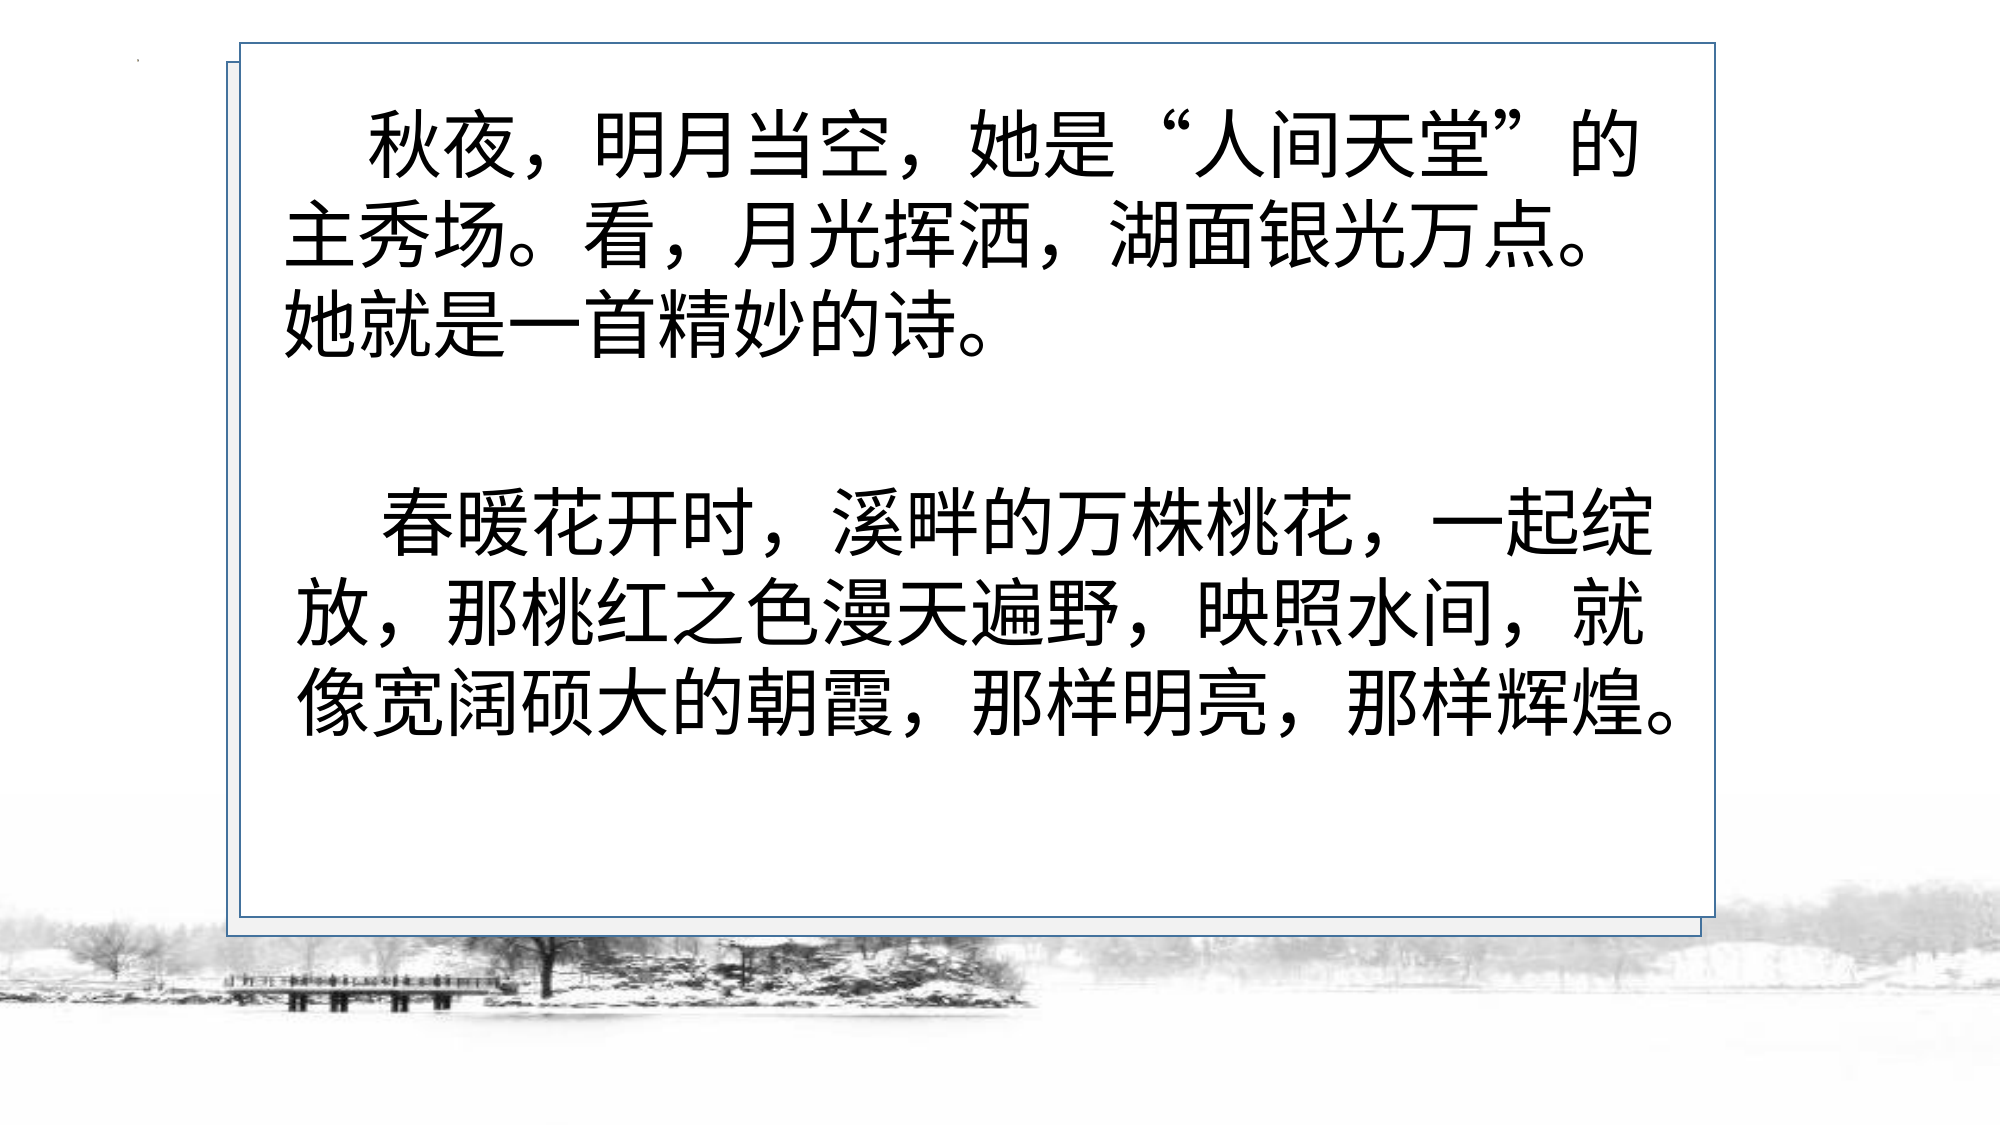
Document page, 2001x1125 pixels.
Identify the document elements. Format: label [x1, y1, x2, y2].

picture [0, 794, 2000, 1125]
text_box [226, 43, 1715, 936]
